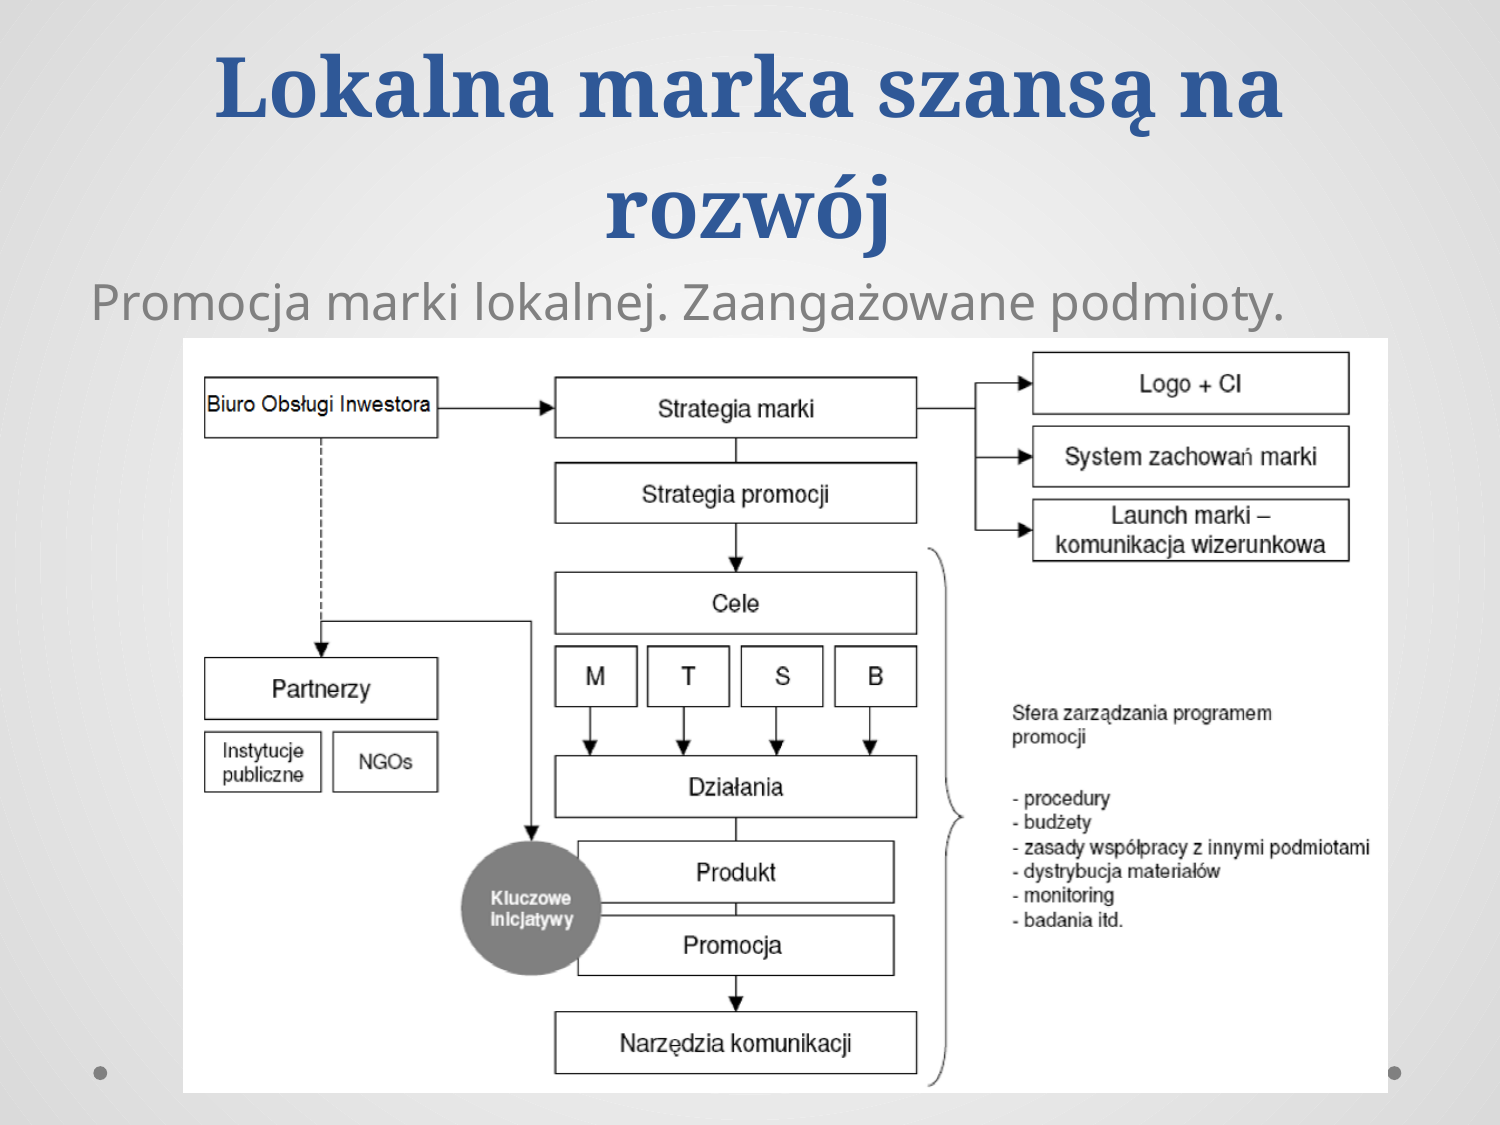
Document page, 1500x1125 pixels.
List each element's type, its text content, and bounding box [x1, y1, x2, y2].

list Promocja marki lokalnej. Zaangażowane podmioty. [75, 262, 1425, 1005]
picture [182, 337, 1389, 1093]
title Lokalna marka szansą na rozwój [75, 0, 1425, 262]
